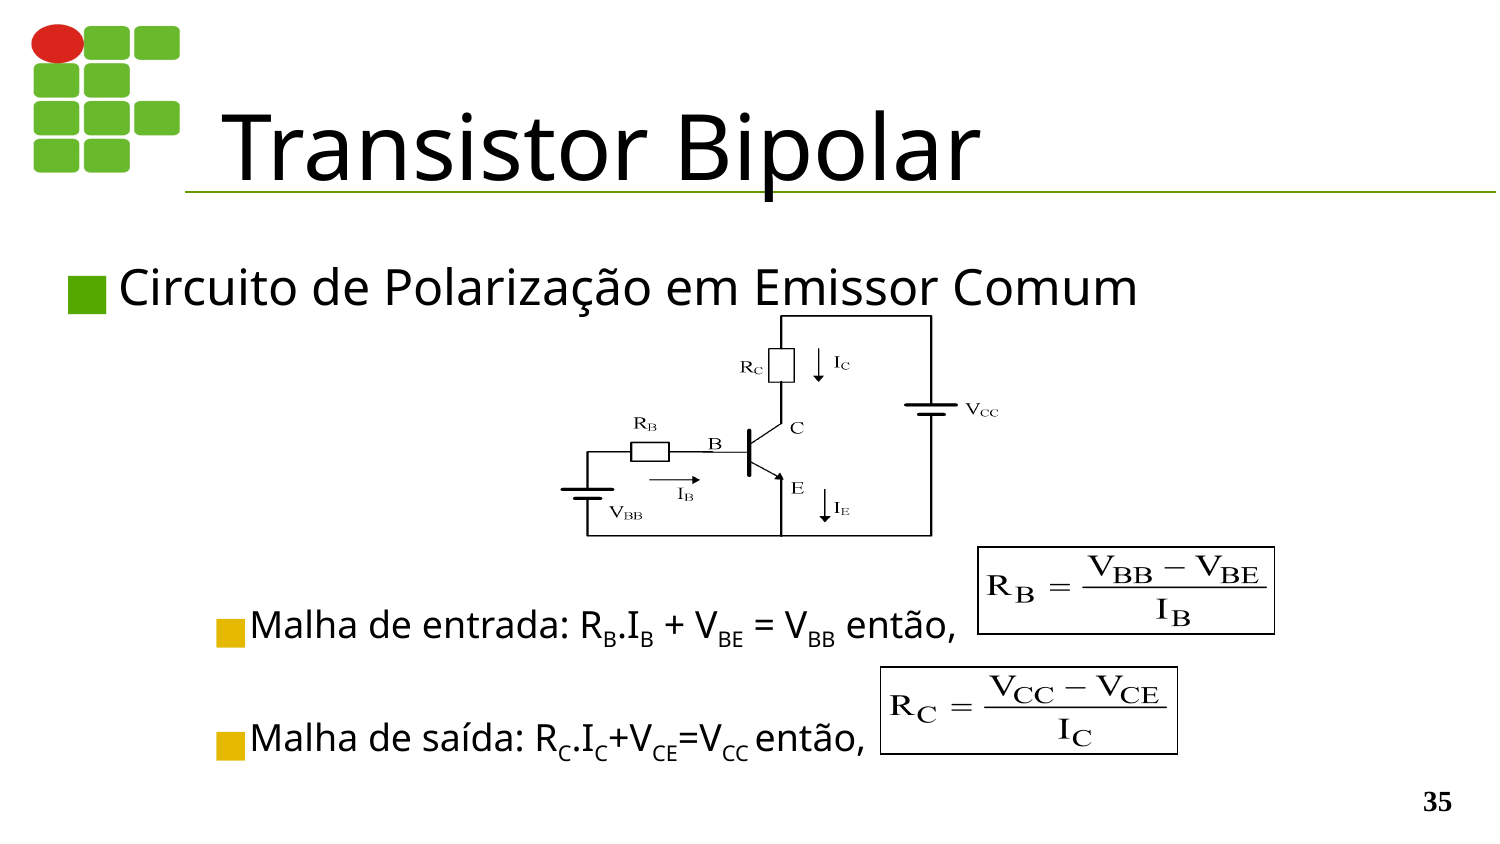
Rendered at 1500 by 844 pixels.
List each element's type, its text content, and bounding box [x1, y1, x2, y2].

picture [560, 315, 1007, 538]
picture [29, 23, 182, 174]
picture [881, 667, 1177, 754]
title Transistor Bipolar [206, 26, 1468, 207]
picture [978, 547, 1275, 634]
text_box ‹#› [1155, 774, 1468, 825]
list Circuito de Polarização em Emissor Comum Malha de entrada: RB.IB + VBE = VBB então, Malha de saída: RC.IC+VCE=VCC então, [46, 248, 1469, 774]
